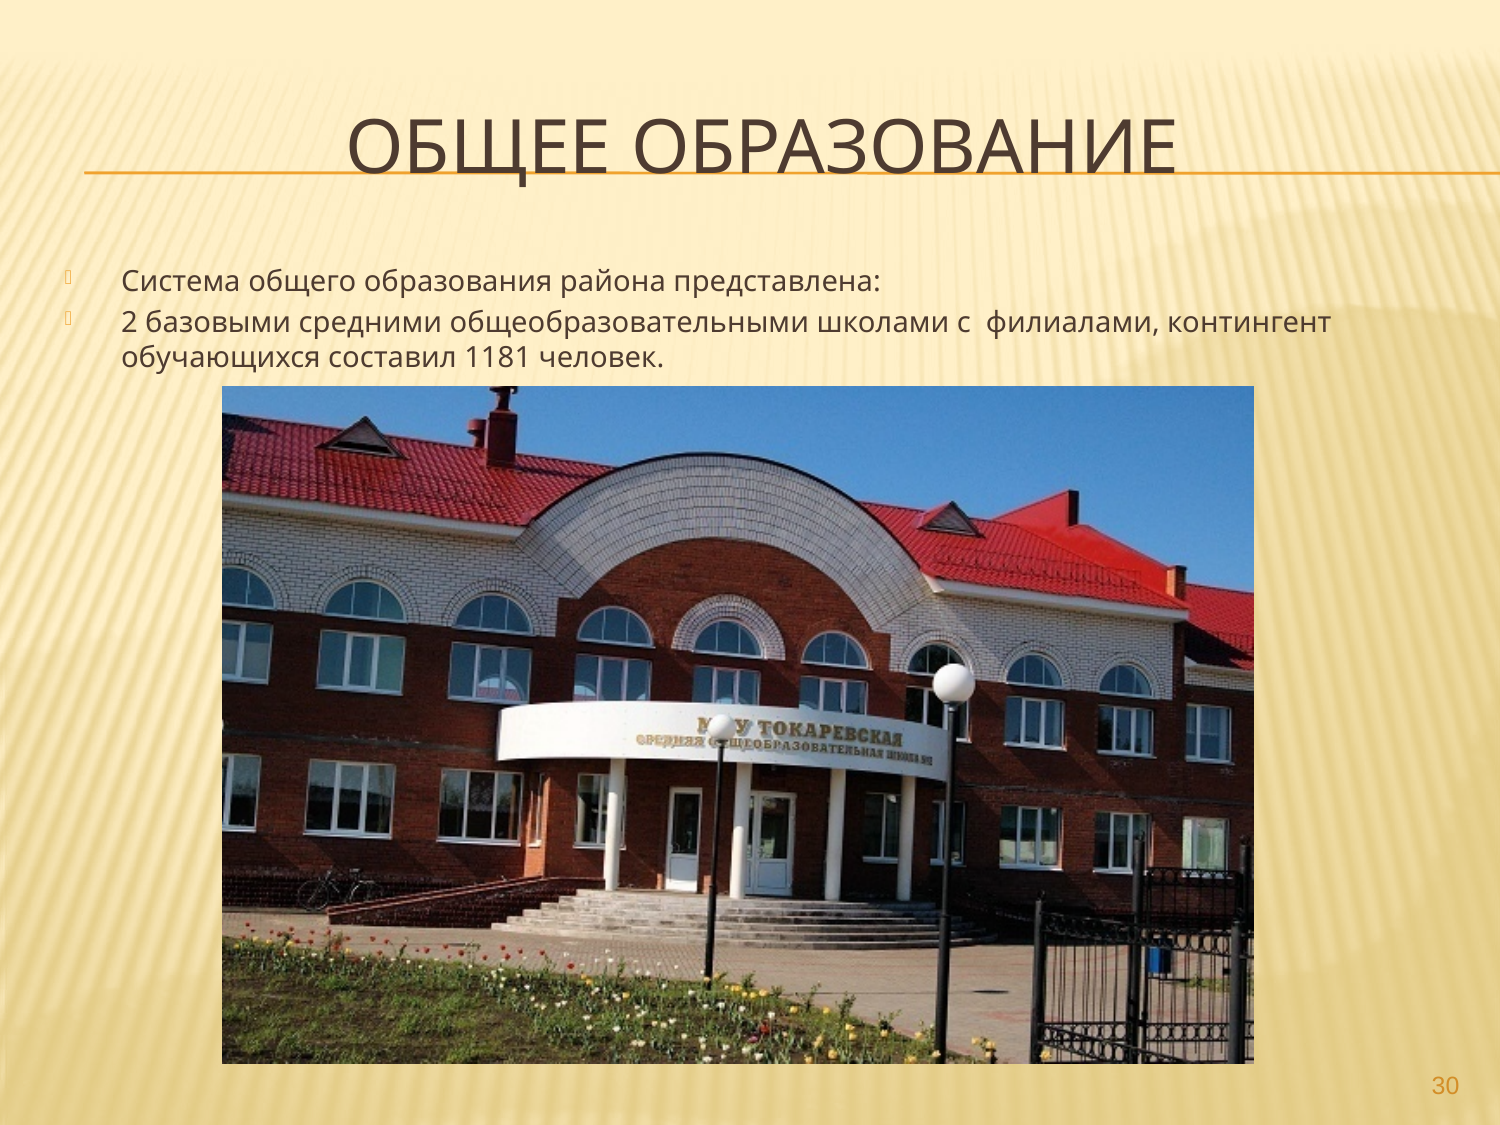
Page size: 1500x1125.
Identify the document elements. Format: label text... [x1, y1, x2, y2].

title Общее образование [50, 75, 1475, 213]
picture [222, 386, 1255, 1064]
slide_number 30 [1350, 1061, 1475, 1103]
list Система общего образования района представлена: 2 базовыми средними общеобразовательными школами с филиалами, контингент обучающихся составил 1181 человек. [50, 254, 1475, 998]
